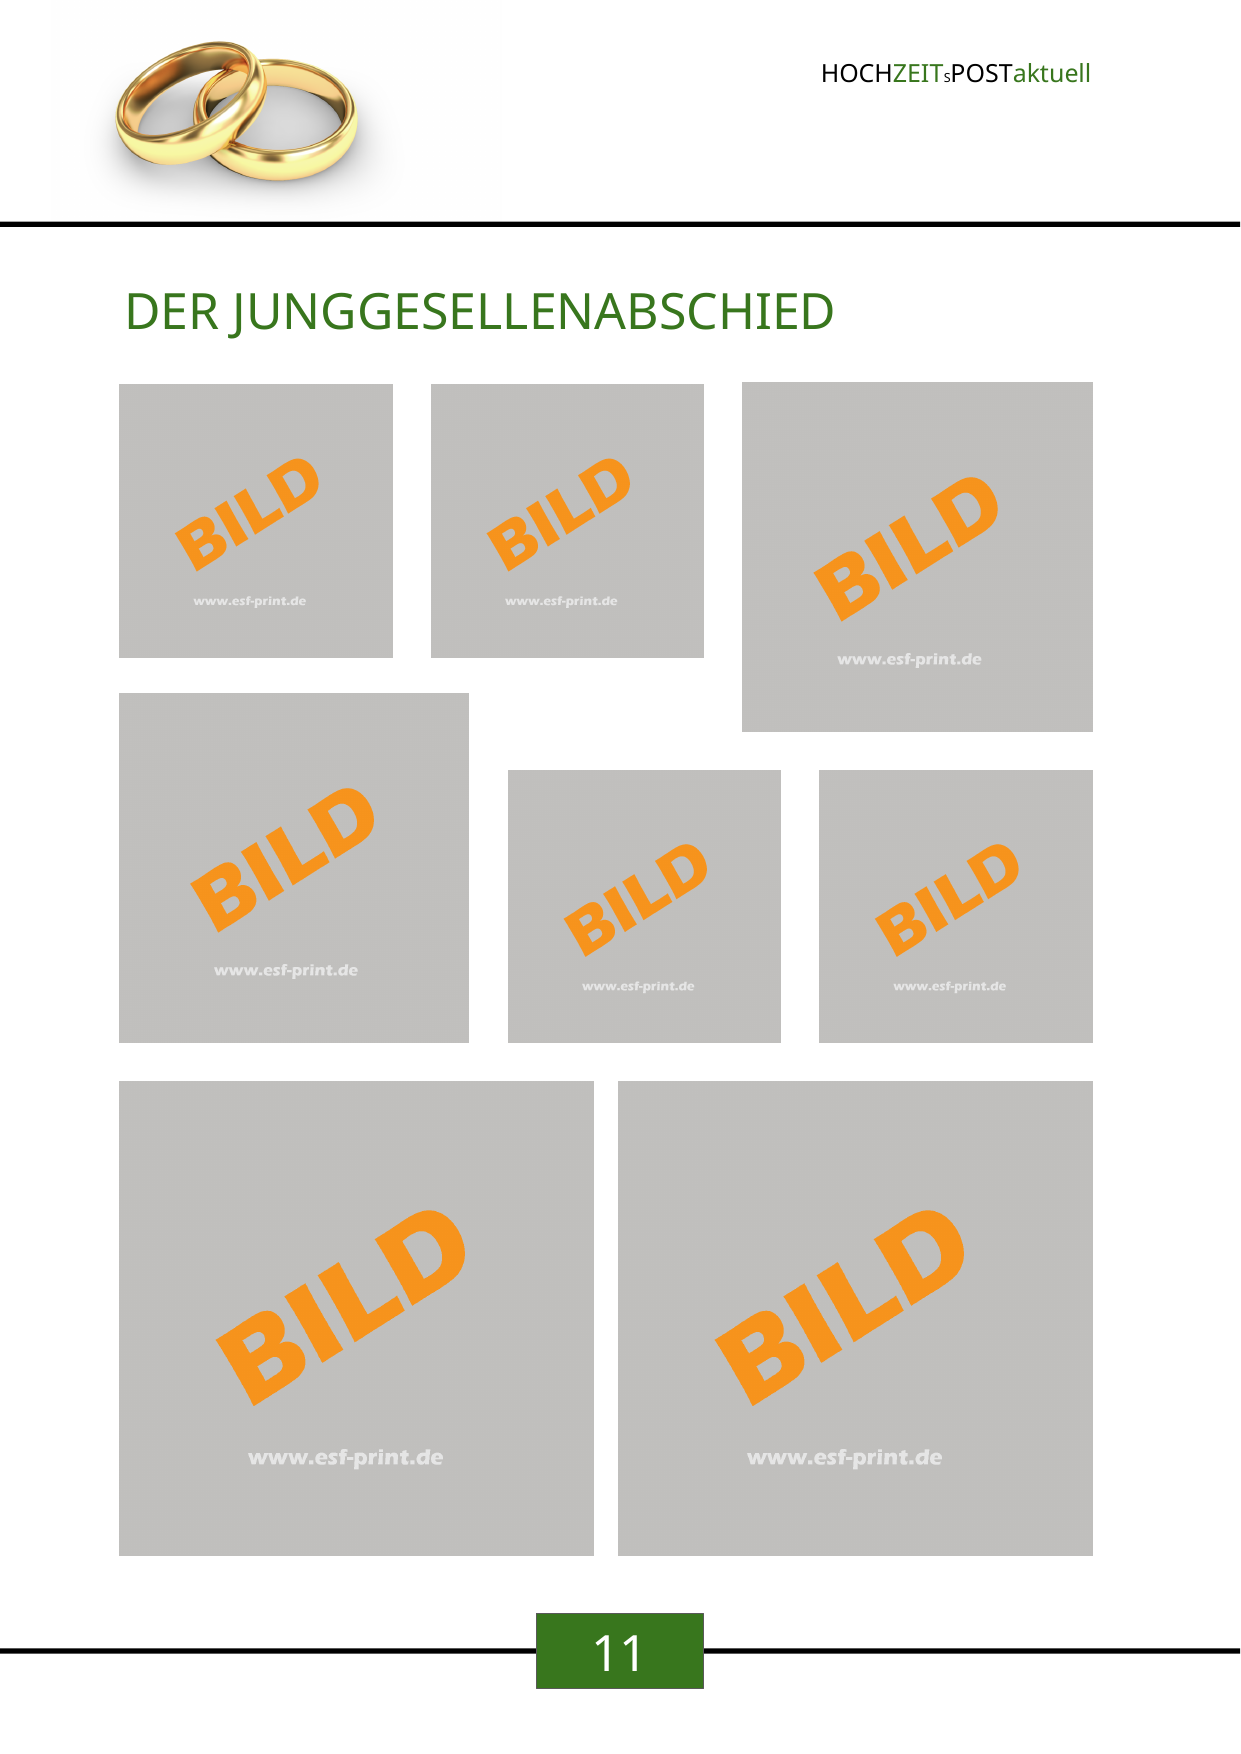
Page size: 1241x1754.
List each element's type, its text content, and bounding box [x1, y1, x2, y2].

text_box 11 [536, 1613, 704, 1689]
text_box [0, 1648, 536, 1654]
picture [618, 1081, 1093, 1556]
picture [430, 384, 704, 658]
text_box [505, 221, 1241, 227]
picture [119, 384, 393, 658]
text_box [0, 221, 47, 227]
text_box HOCHZEITSPOSTaktuell [772, 42, 1107, 126]
picture [507, 770, 781, 1044]
text_box DER JUNGGESELLENABSCHIED [109, 264, 1036, 387]
picture [119, 1081, 594, 1556]
picture [819, 770, 1093, 1044]
picture [742, 381, 1093, 732]
picture [51, 0, 502, 222]
picture [119, 693, 470, 1044]
text_box [704, 1648, 1241, 1654]
